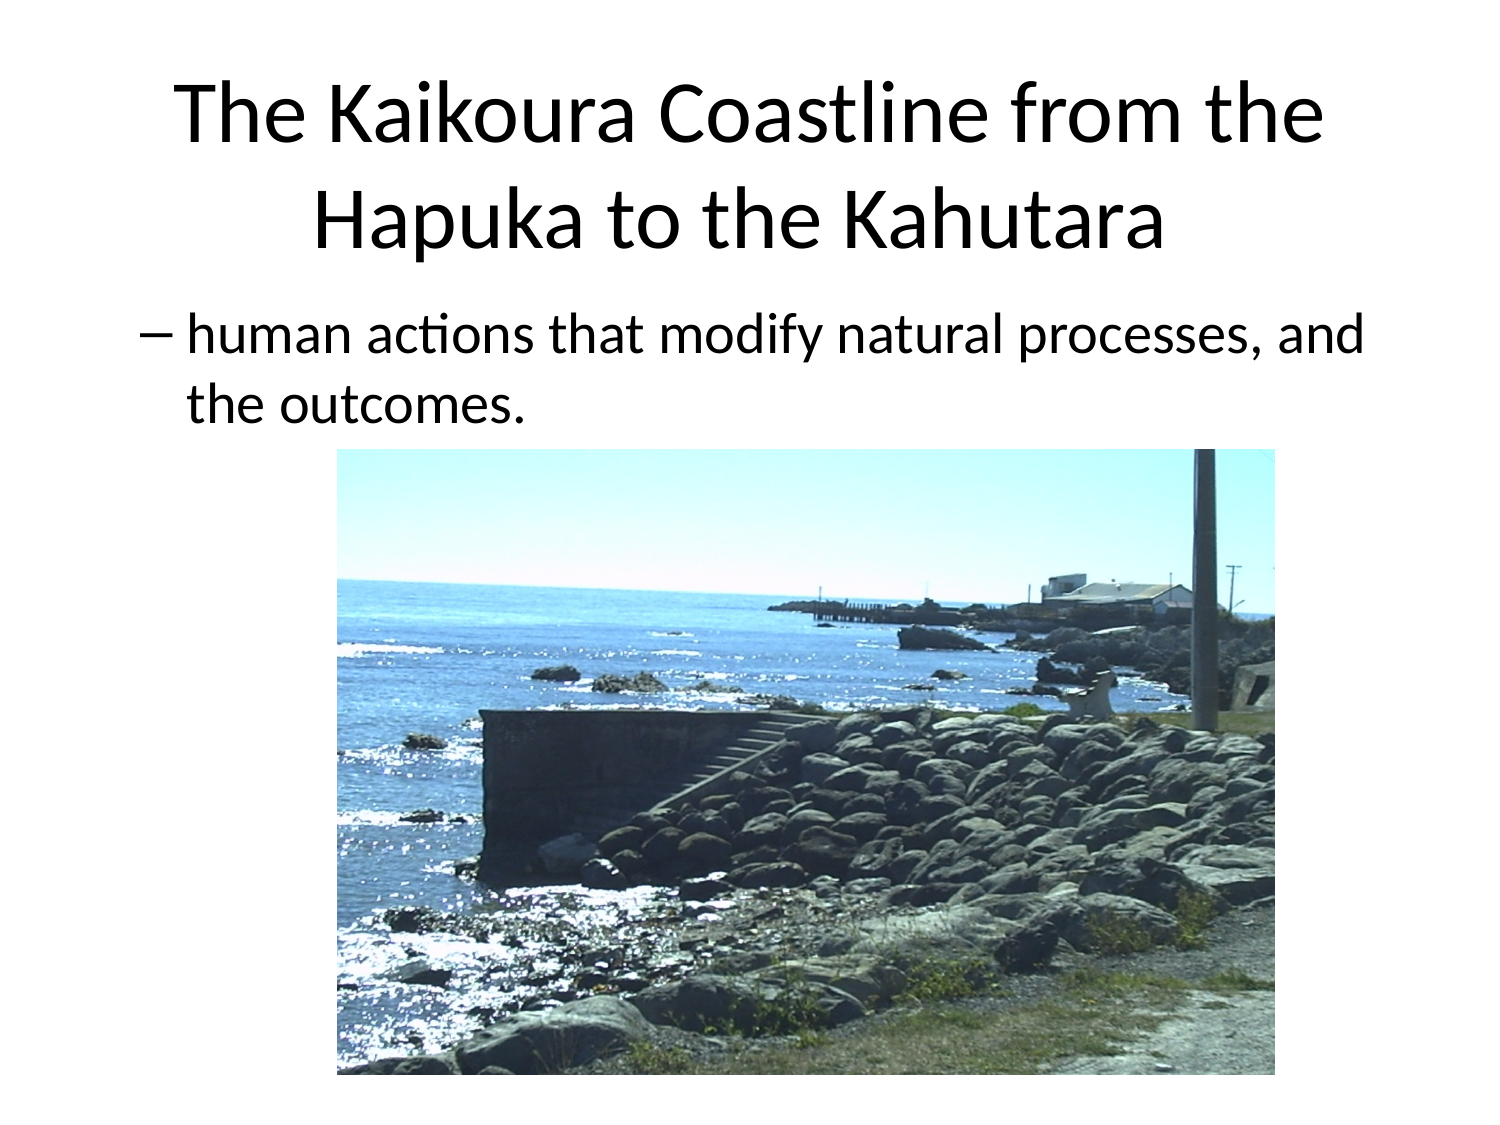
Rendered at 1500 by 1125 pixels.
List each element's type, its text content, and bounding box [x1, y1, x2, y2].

title The Kaikoura Coastline from the Hapuka to the Kahutara [74, 44, 1426, 276]
list human actions that modify natural processes, and the outcomes. [49, 287, 1401, 451]
picture [337, 449, 1276, 1076]
